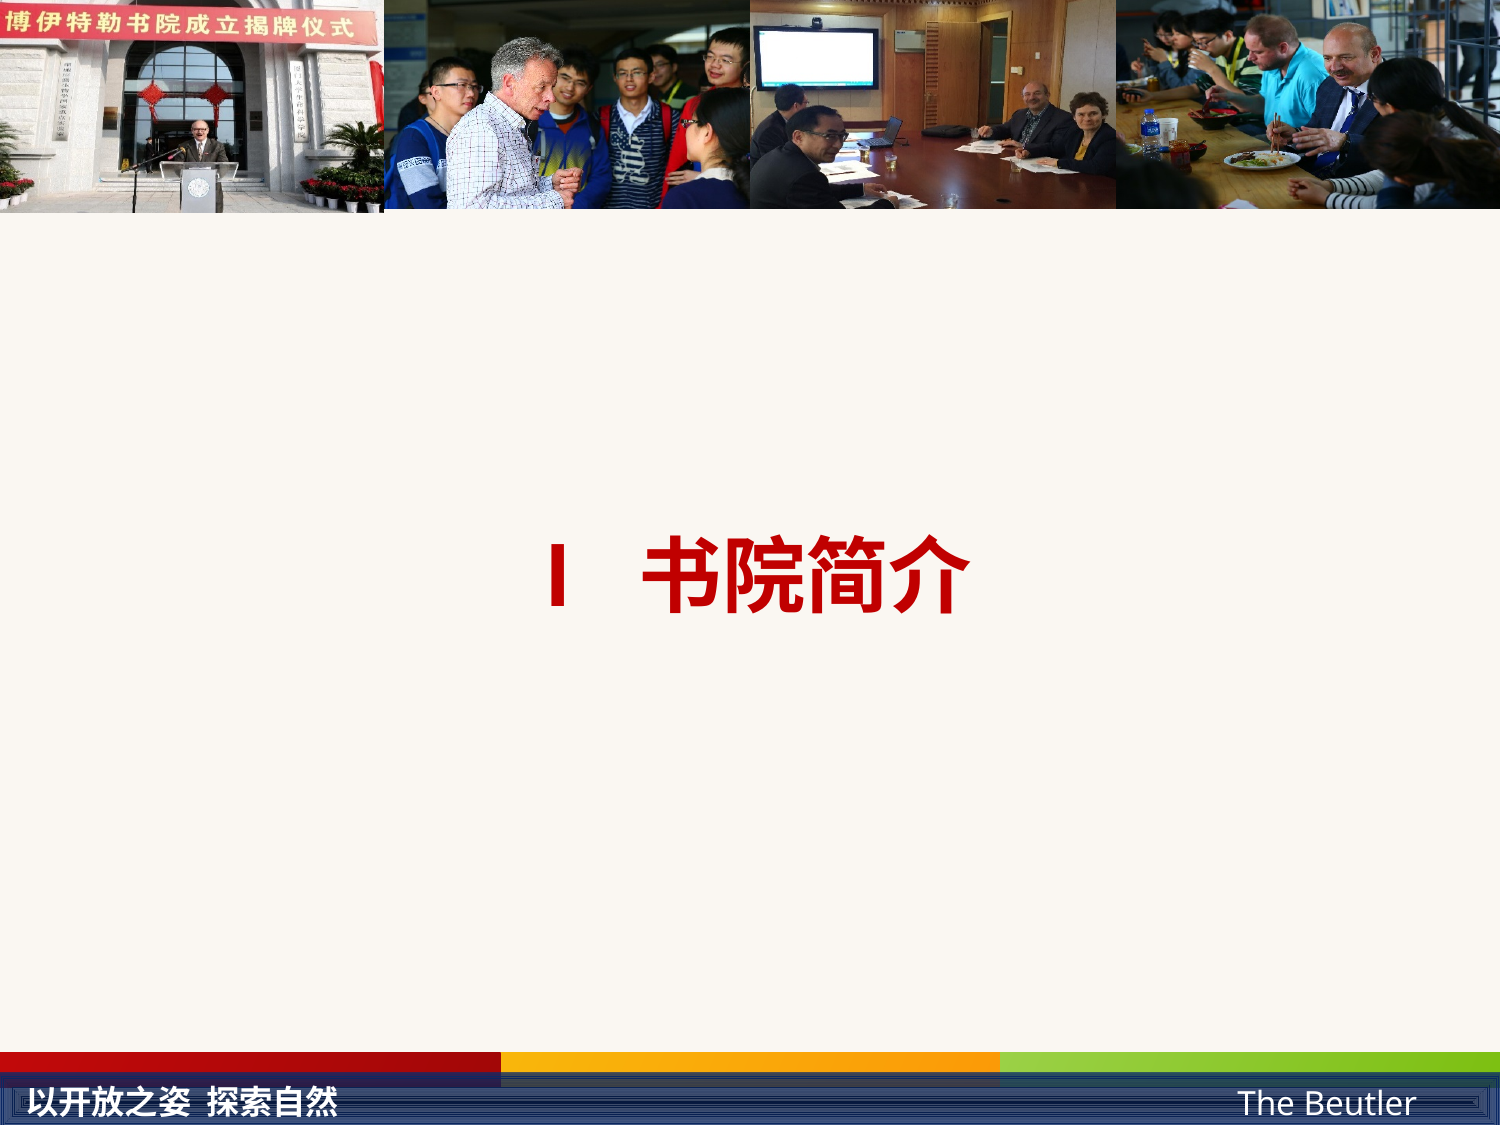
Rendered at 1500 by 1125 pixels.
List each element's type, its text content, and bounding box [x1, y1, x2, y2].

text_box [0, 0, 1500, 213]
text_box Ⅰ 书院简介 [501, 515, 1243, 630]
